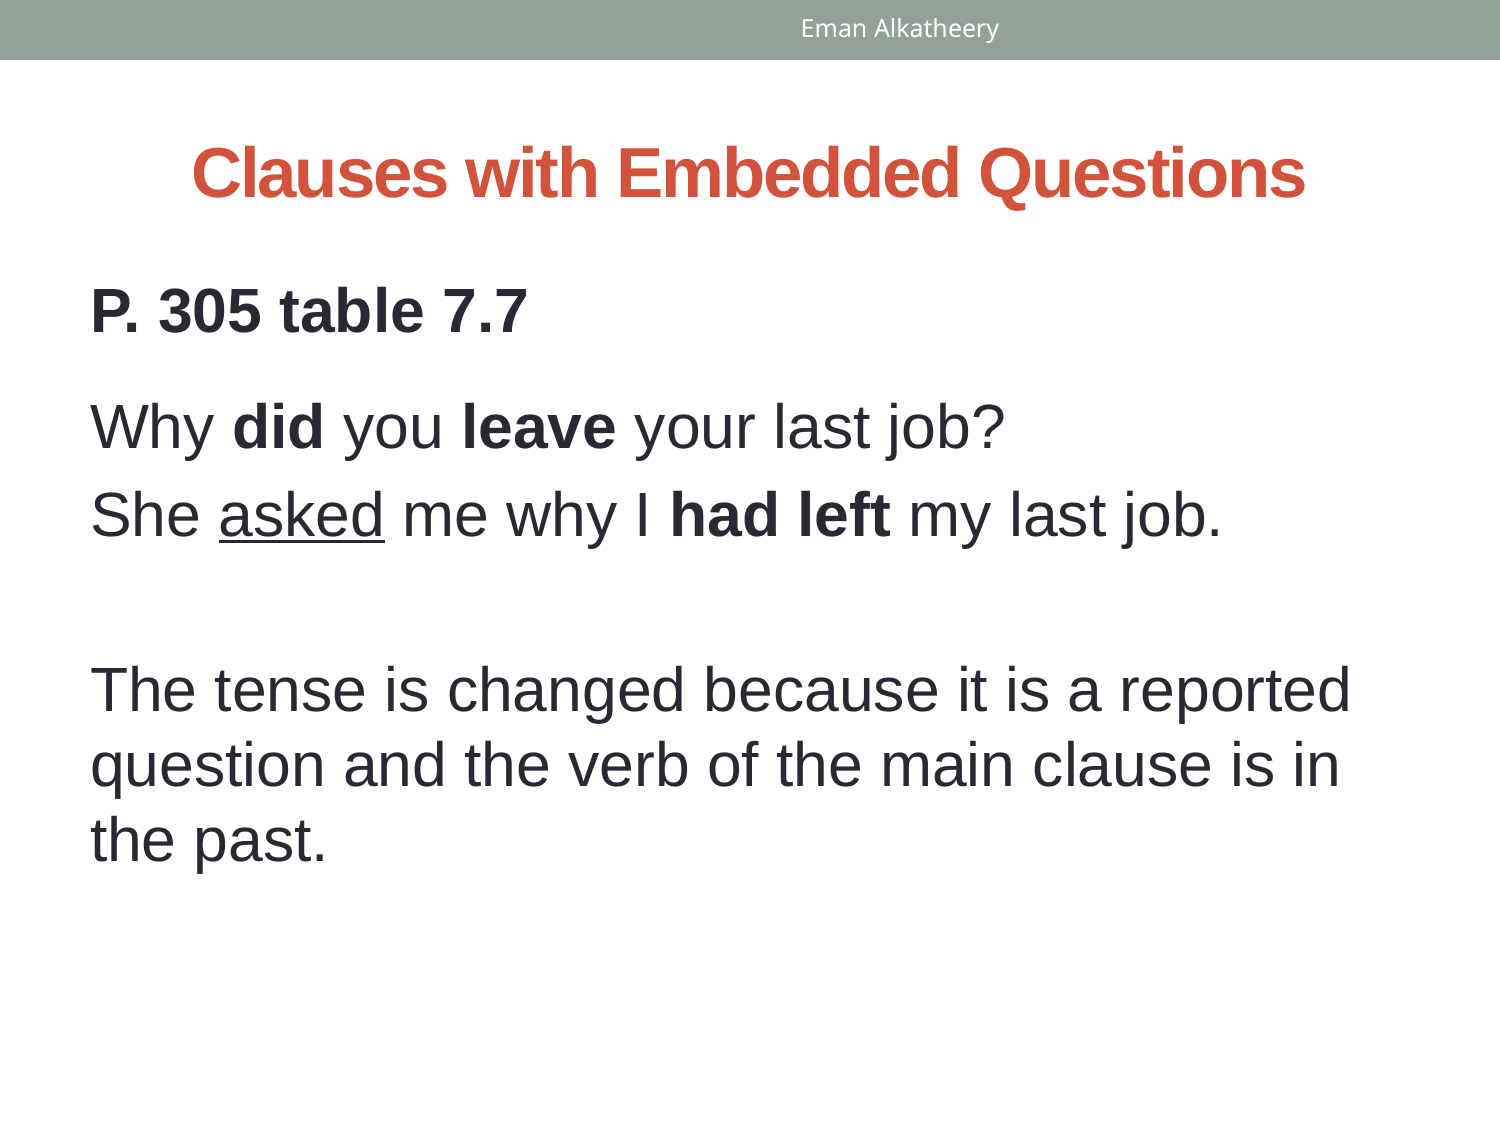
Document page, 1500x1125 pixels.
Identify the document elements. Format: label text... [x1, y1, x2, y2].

title Clauses with Embedded Questions [75, 87, 1425, 250]
list P. 305 table 7.7 Why did you leave your last job? She asked me why I had left my last job. The tense is changed because it is a reported question and the verb of the main clause is in the past. [75, 262, 1425, 1063]
footer Eman Alkatheery [562, 3, 1238, 57]
